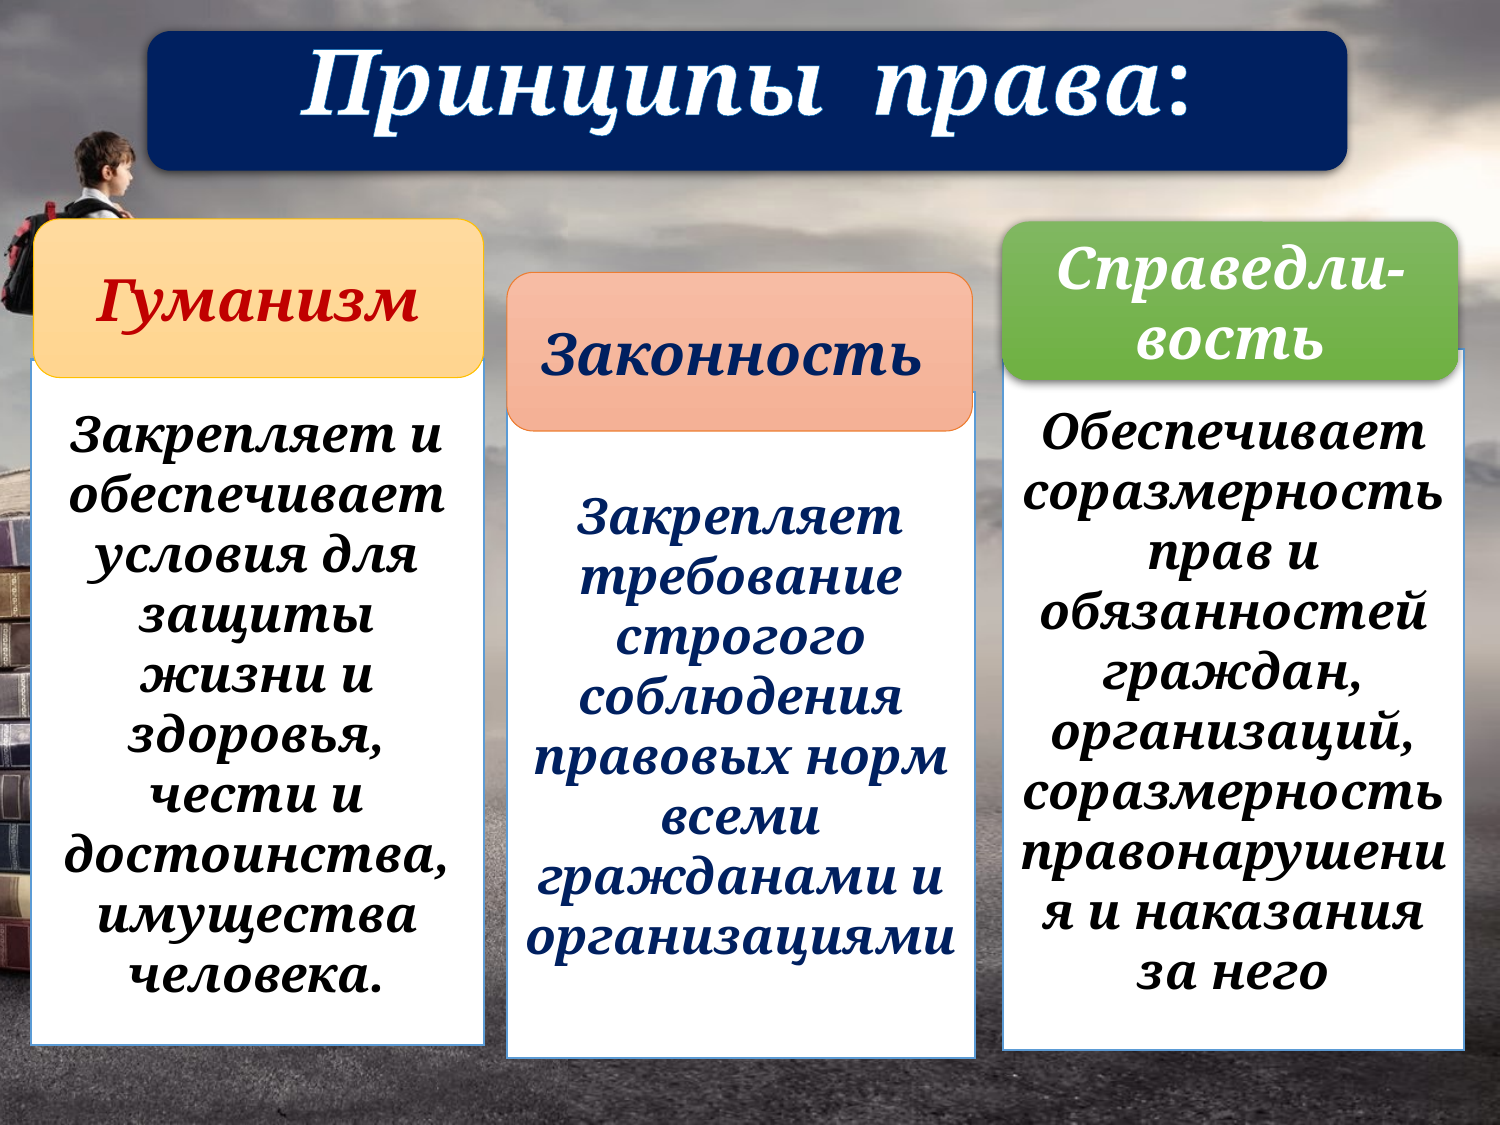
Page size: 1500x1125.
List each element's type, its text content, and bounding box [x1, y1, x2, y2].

text_box Справедли-вость [1002, 221, 1459, 381]
text_box Законность [506, 271, 973, 432]
text_box Закрепляет и обеспечивает условия для защиты жизни и здоровья, чести и достоинства, имущества человека. [30, 358, 485, 1046]
text_box Гуманизм [32, 218, 485, 379]
text_box Закрепляет требование строгого соблюдения правовых норм всеми гражданами и организациями [506, 391, 976, 1059]
text_box Обеспечивает соразмерность прав и обязанностей граждан, организаций, соразмерность правонарушения и наказания за него [1002, 362, 1465, 1051]
text_box Принципы права: [147, 31, 1348, 171]
picture [0, 0, 1500, 1125]
